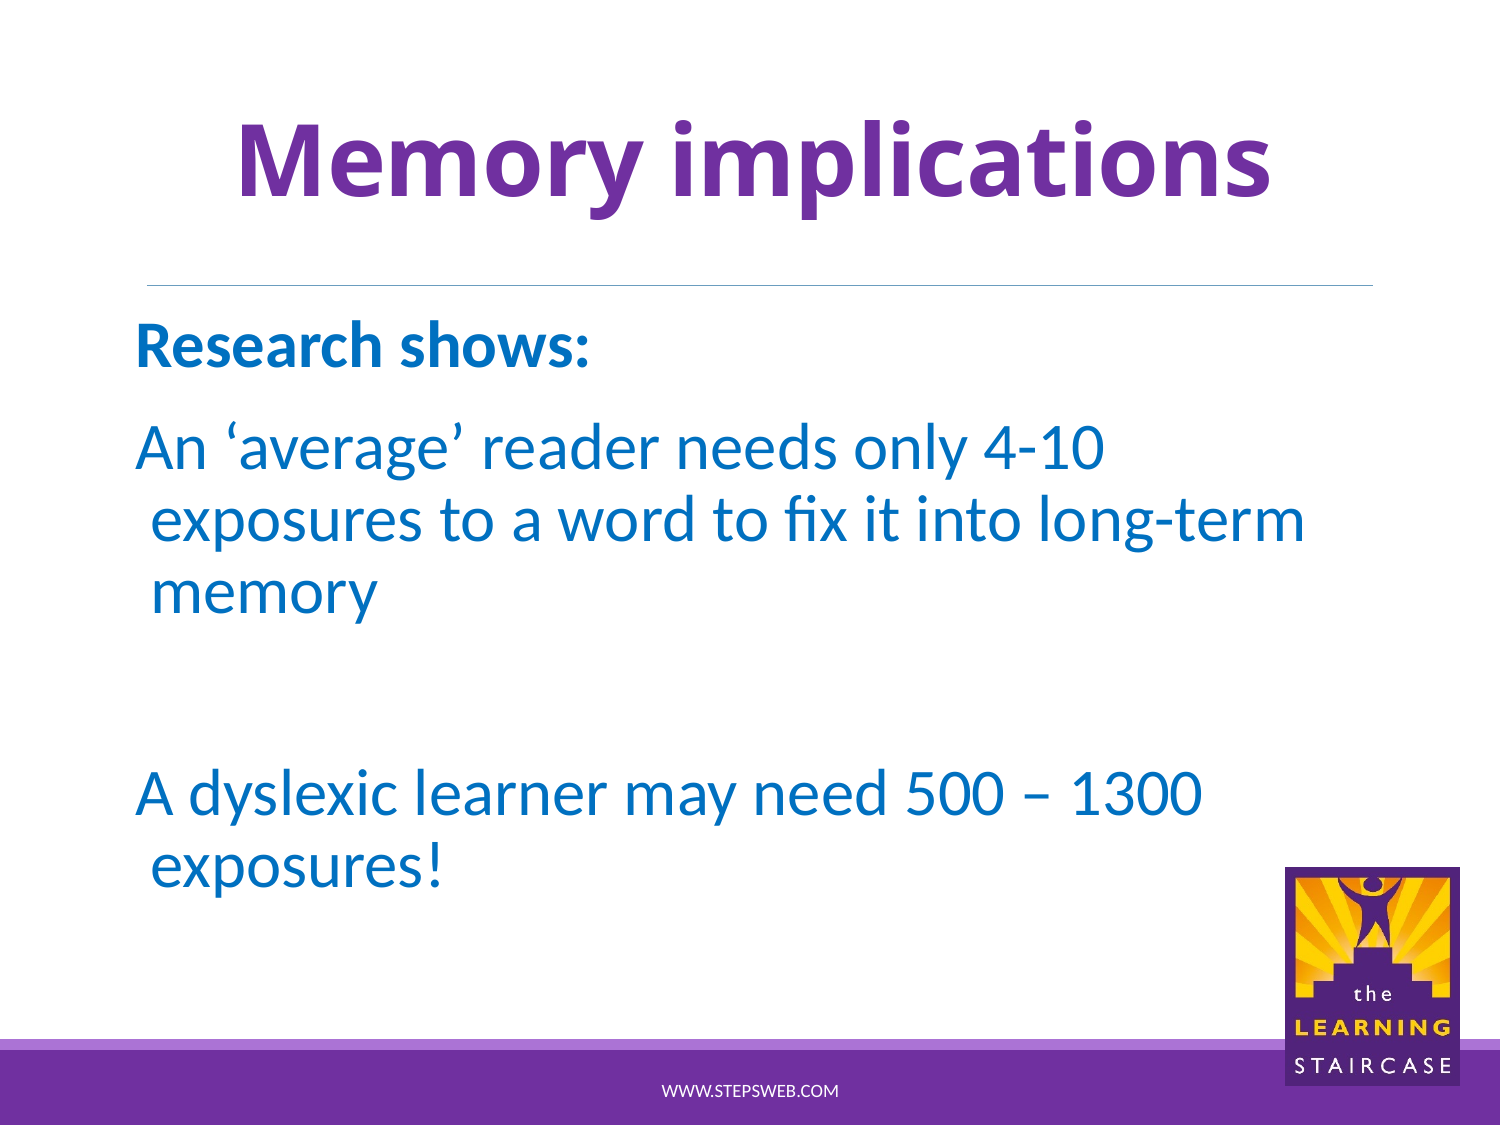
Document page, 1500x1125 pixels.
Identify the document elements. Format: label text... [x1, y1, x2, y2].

footer www.stepsweb.com [453, 1059, 1047, 1120]
title Memory implications [135, 47, 1373, 285]
picture [1284, 867, 1461, 1086]
list Research shows: An ‘average’ reader needs only 4-10 exposures to a word to fix it into long-term memory A dyslexic learner may need 500 – 1300 exposures! [135, 302, 1373, 963]
